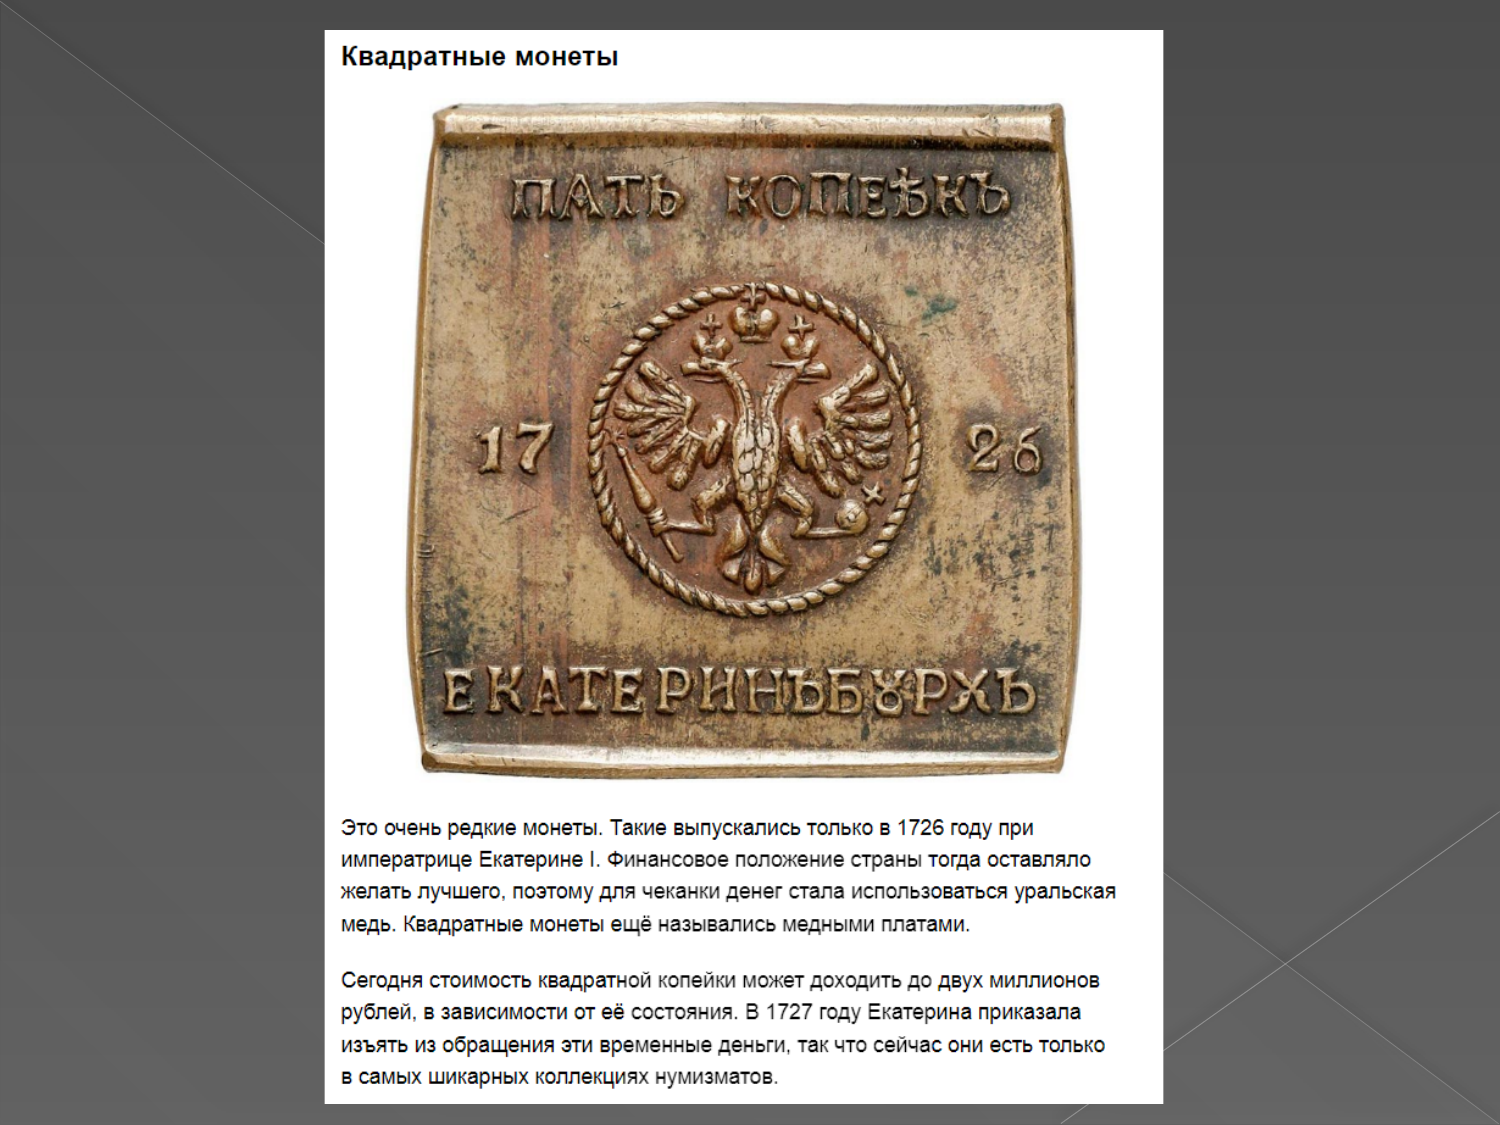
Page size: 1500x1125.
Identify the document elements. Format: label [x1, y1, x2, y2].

picture [324, 30, 1164, 1105]
